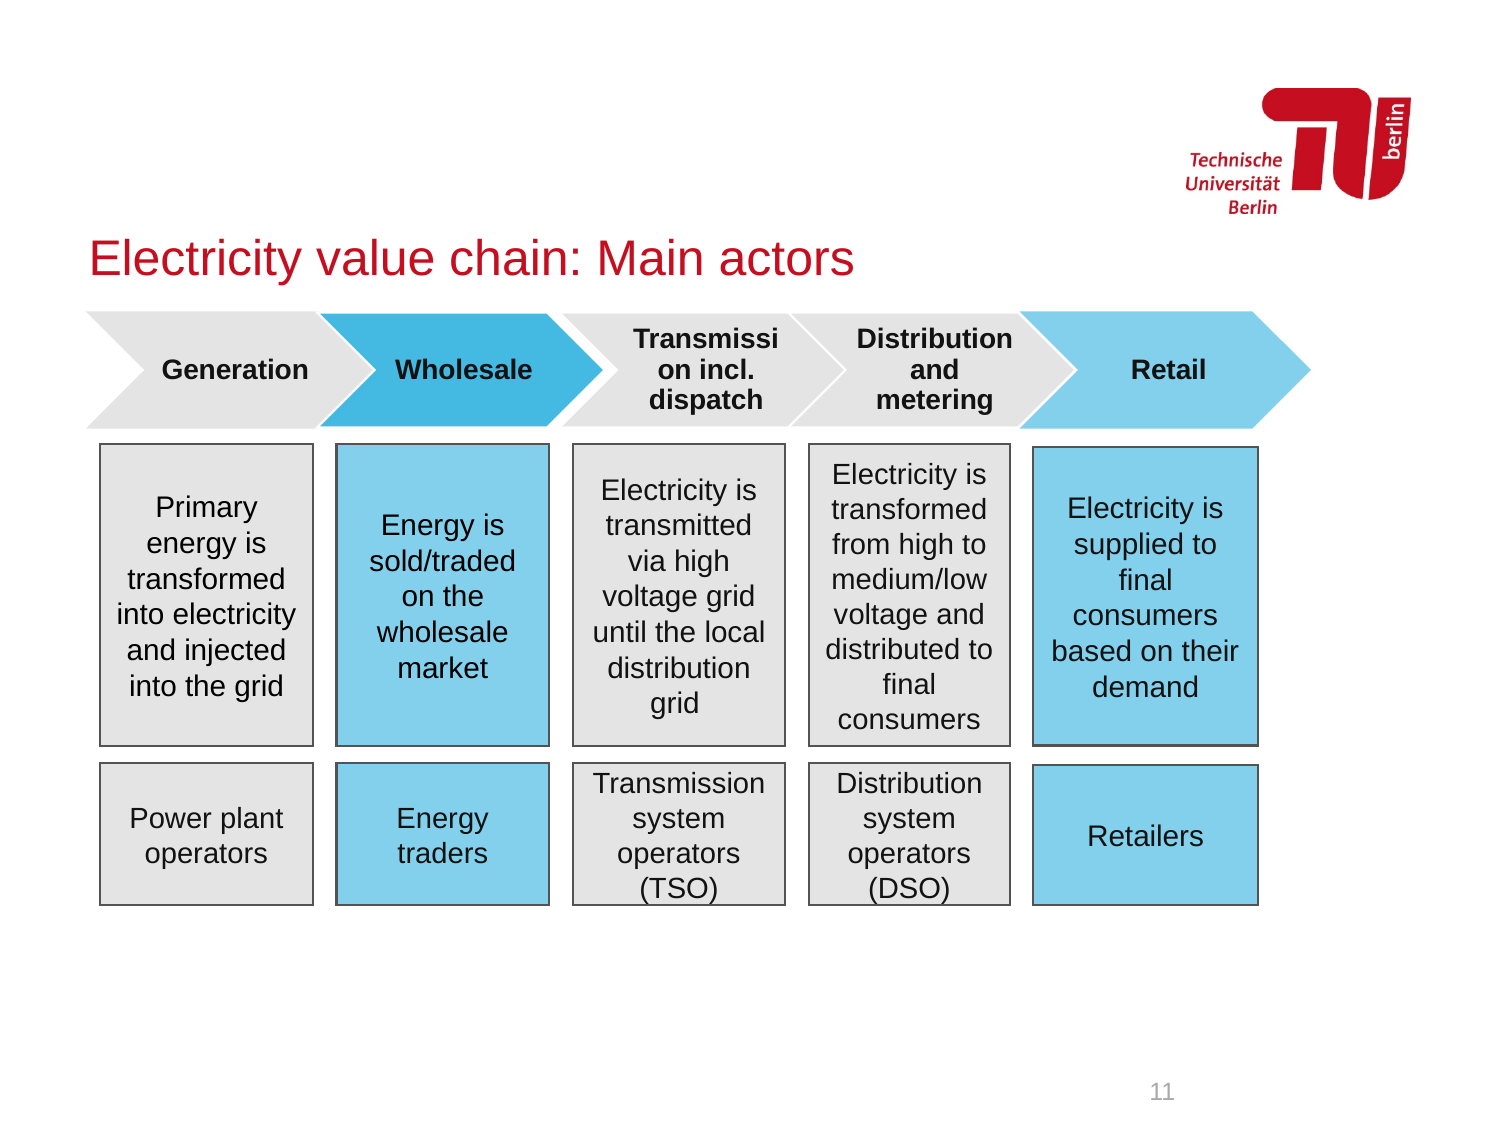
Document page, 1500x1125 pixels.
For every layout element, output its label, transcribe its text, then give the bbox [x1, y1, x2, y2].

text_box Transmission system operators (TSO) [572, 813, 786, 906]
text_box Energy traders [335, 813, 550, 906]
text_box Power plant operators [99, 813, 314, 906]
title Electricity value chain: Main actors [88, 226, 1411, 286]
slide_number 11 [88, 1075, 1176, 1101]
text_box Distribution system operators (DSO) [808, 813, 1011, 906]
text_box Retailers [1032, 813, 1259, 906]
picture [1186, 88, 1411, 214]
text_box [88, 312, 1412, 813]
